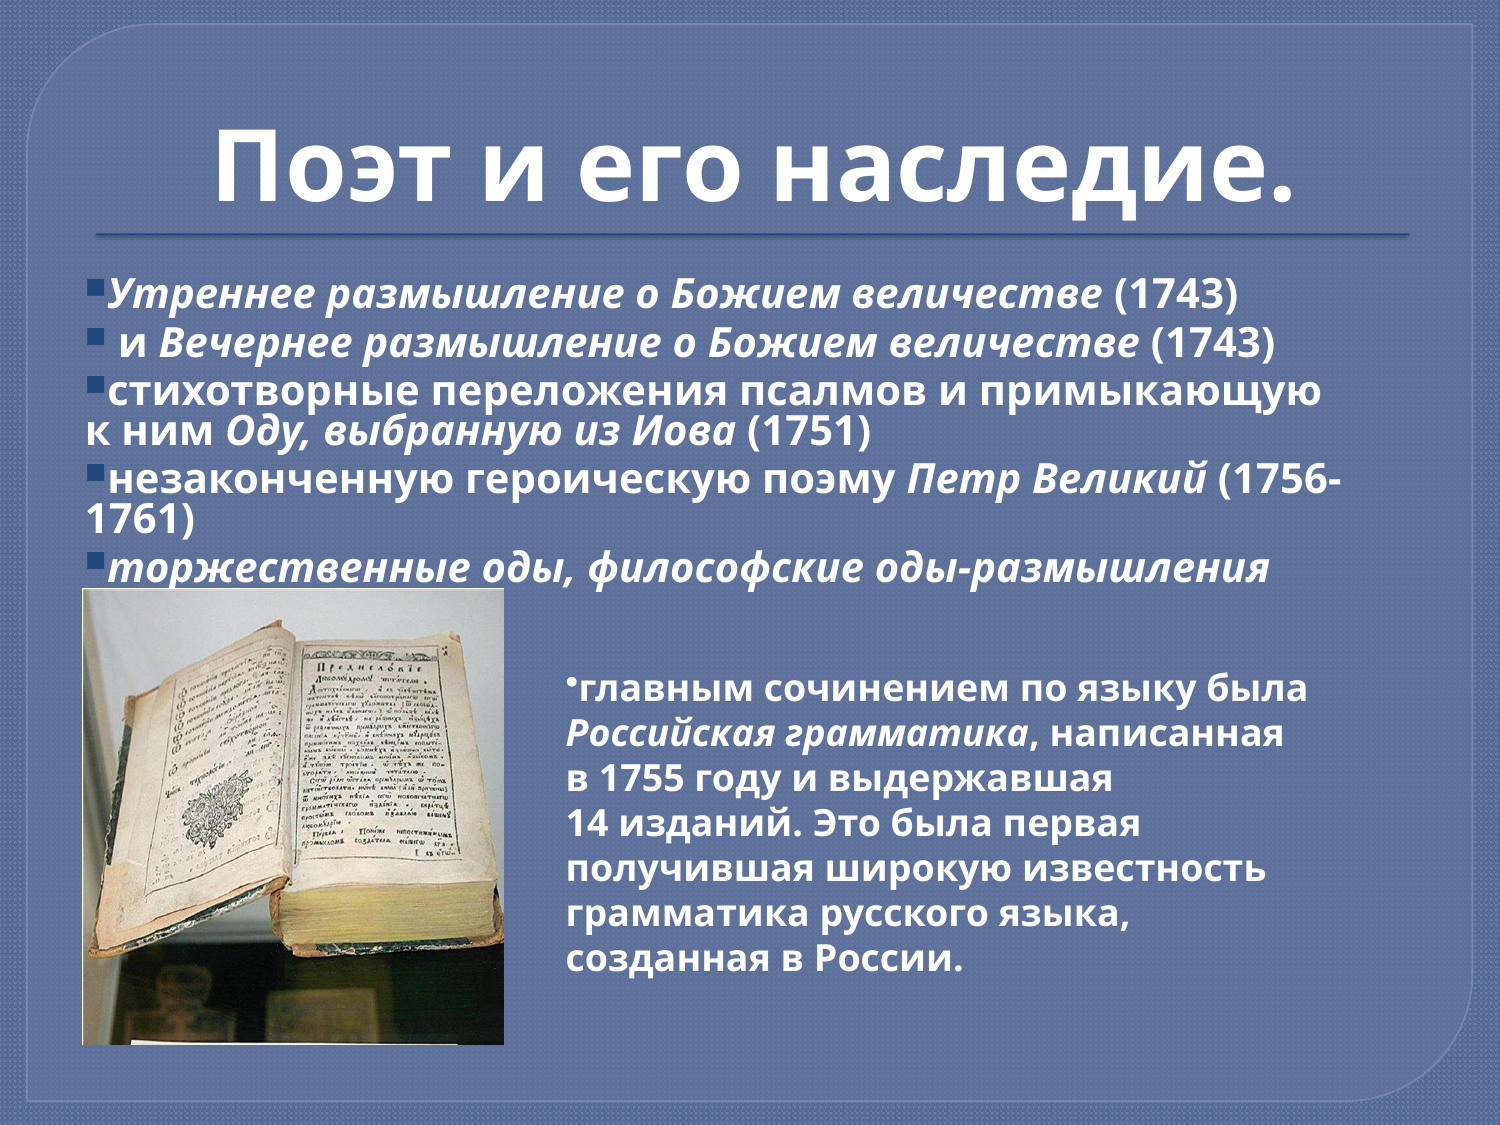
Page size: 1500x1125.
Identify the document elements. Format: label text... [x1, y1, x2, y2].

picture [81, 588, 505, 1045]
text_box главным сочинением по языку была Российская грамматика, написанная в 1755 году и выдержавшая 14 изданий. Это была первая получившая широкую известность грамматика русского языка, созданная в России. [550, 656, 1325, 986]
title Поэт и его наследие. [75, 41, 1425, 230]
text_box Утреннее размышление о Божием величестве (1743) и Вечернее размышление о Божием величестве (1743) стихотворные переложения псалмов и примыкающую к ним Оду, выбранную из Иова (1751) незаконченную героическую поэму Петр Великий (1756-1761) торжественные оды, философские оды-размышления [70, 269, 1418, 598]
